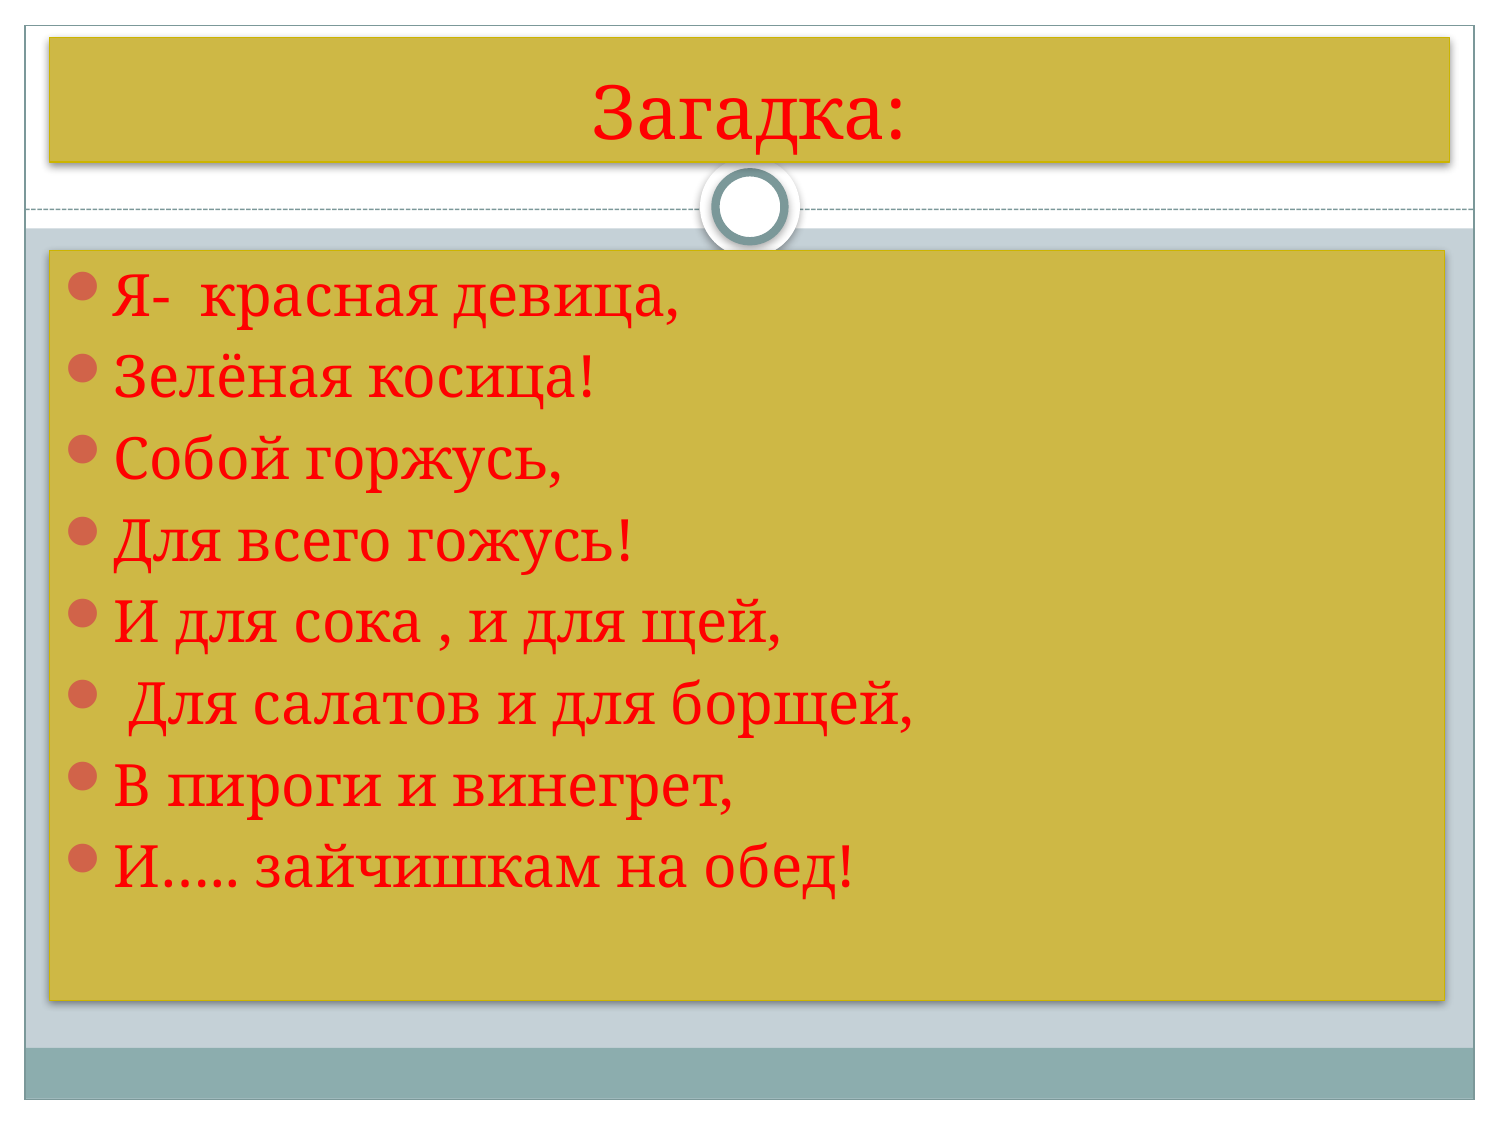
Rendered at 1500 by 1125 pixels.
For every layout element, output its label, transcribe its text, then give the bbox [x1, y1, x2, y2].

list Я- красная девица, Зелёная косица! Собой горжусь, Для всего гожусь! И для сока , и для щей, Для салатов и для борщей, В пироги и винегрет, И….. зайчишкам на обед! [49, 250, 1445, 1001]
title Загадка: [49, 37, 1450, 163]
